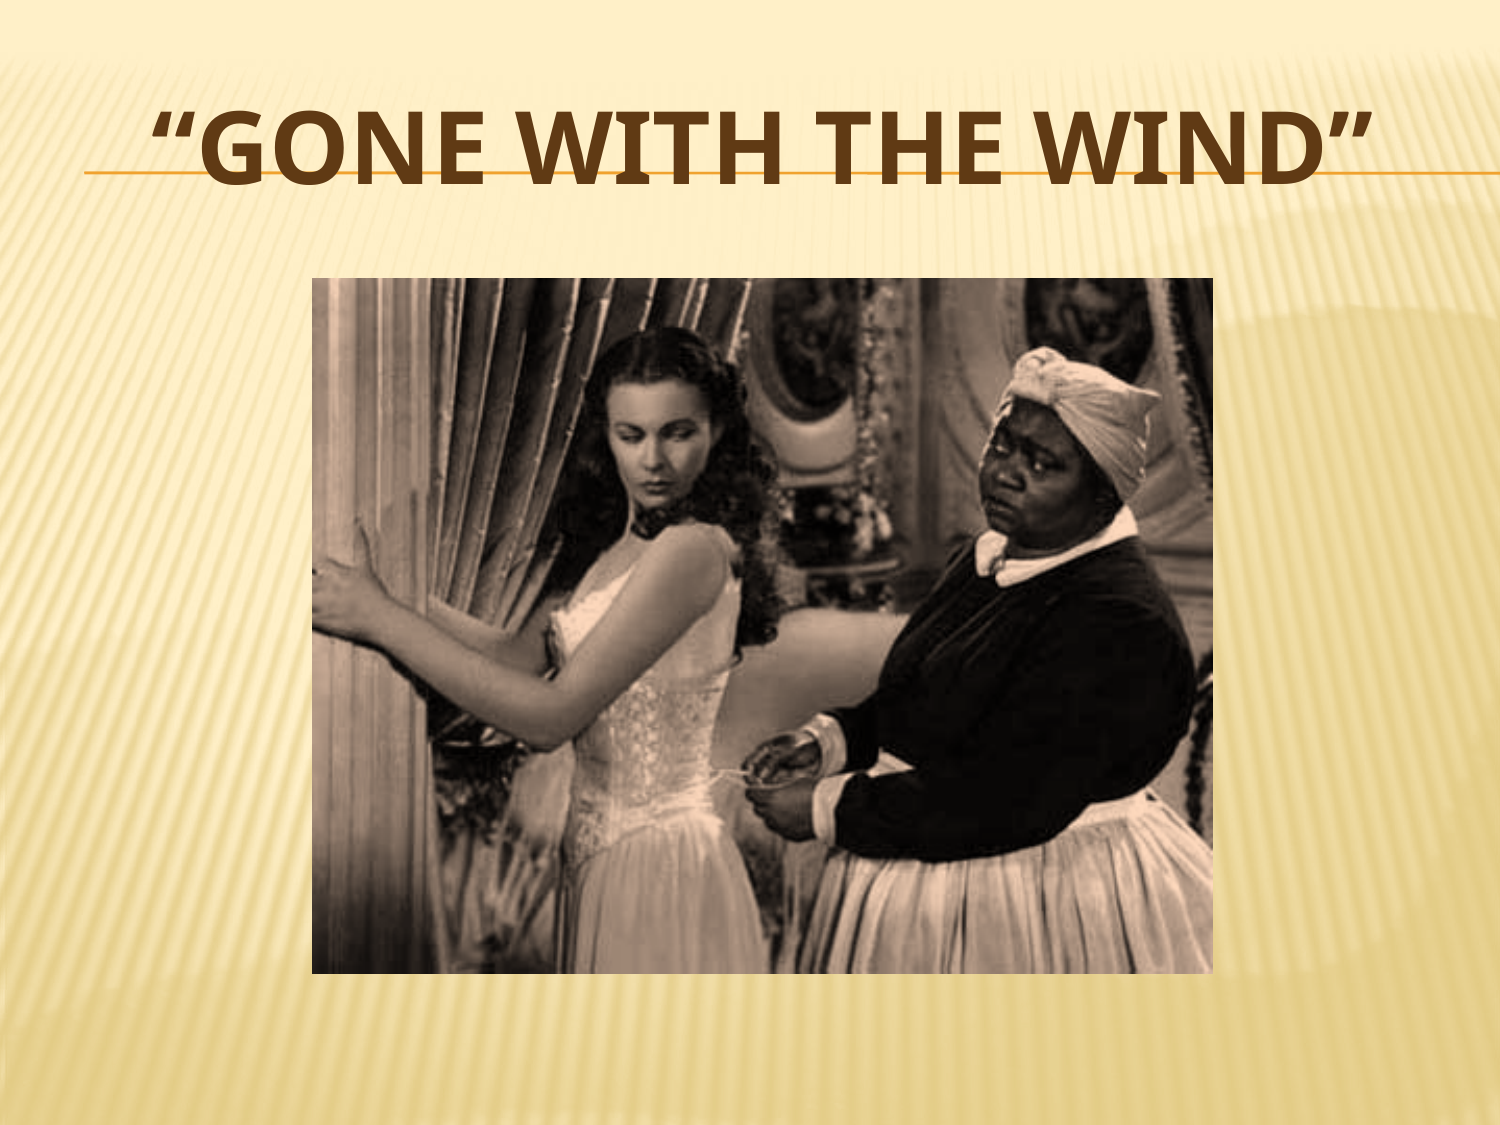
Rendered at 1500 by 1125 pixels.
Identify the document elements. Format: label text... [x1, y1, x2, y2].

title “Gone With the Wind” [50, 75, 1475, 213]
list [312, 277, 1213, 975]
